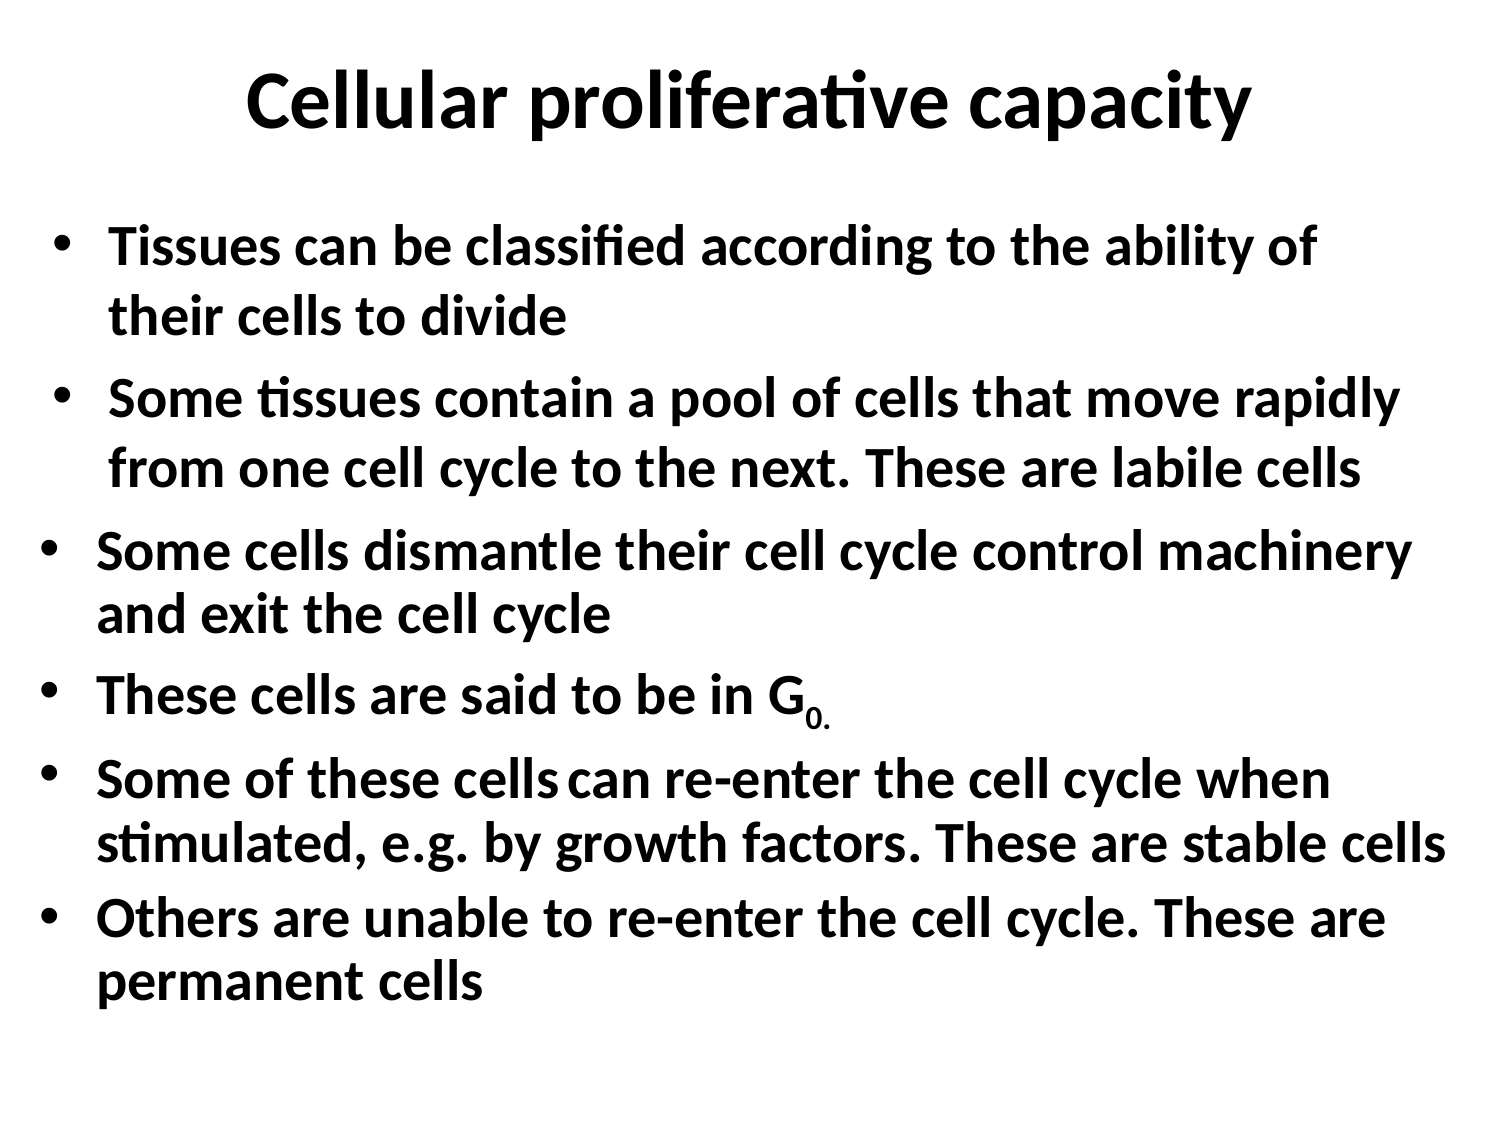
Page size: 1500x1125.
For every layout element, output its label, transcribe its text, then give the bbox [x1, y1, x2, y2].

text_box Some cells dismantle their cell cycle control machinery and exit the cell cycle These cells are said to be in G0. Some of these cells can re-enter the cell cycle when stimulated, e.g. by growth factors. These are stable cells Others are unable to re-enter the cell cycle. These are permanent cells [24, 512, 1475, 1088]
text_box Tissues can be classified according to the ability of their cells to divide Some tissues contain a pool of cells that move rapidly from one cell cycle to the next. These are labile cells [37, 199, 1450, 512]
text_box Cellular proliferative capacity [112, 37, 1388, 163]
